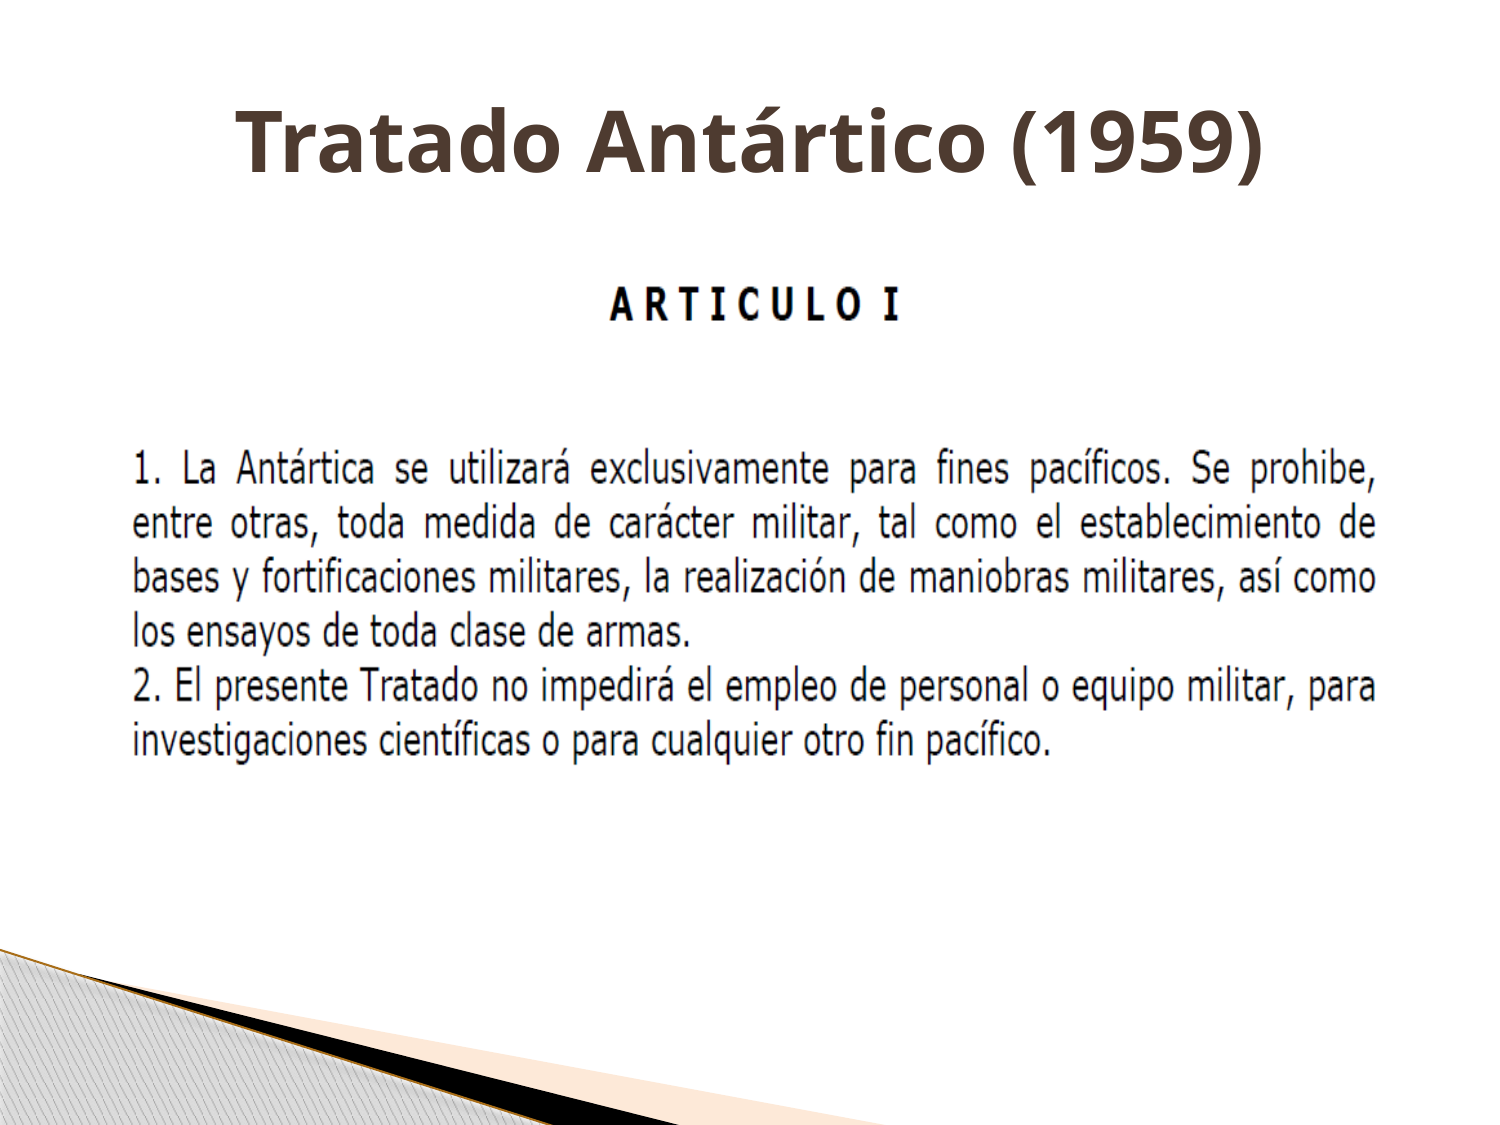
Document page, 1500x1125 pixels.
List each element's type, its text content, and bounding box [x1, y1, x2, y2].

title Tratado Antártico (1959) [75, 45, 1425, 233]
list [91, 245, 1426, 812]
